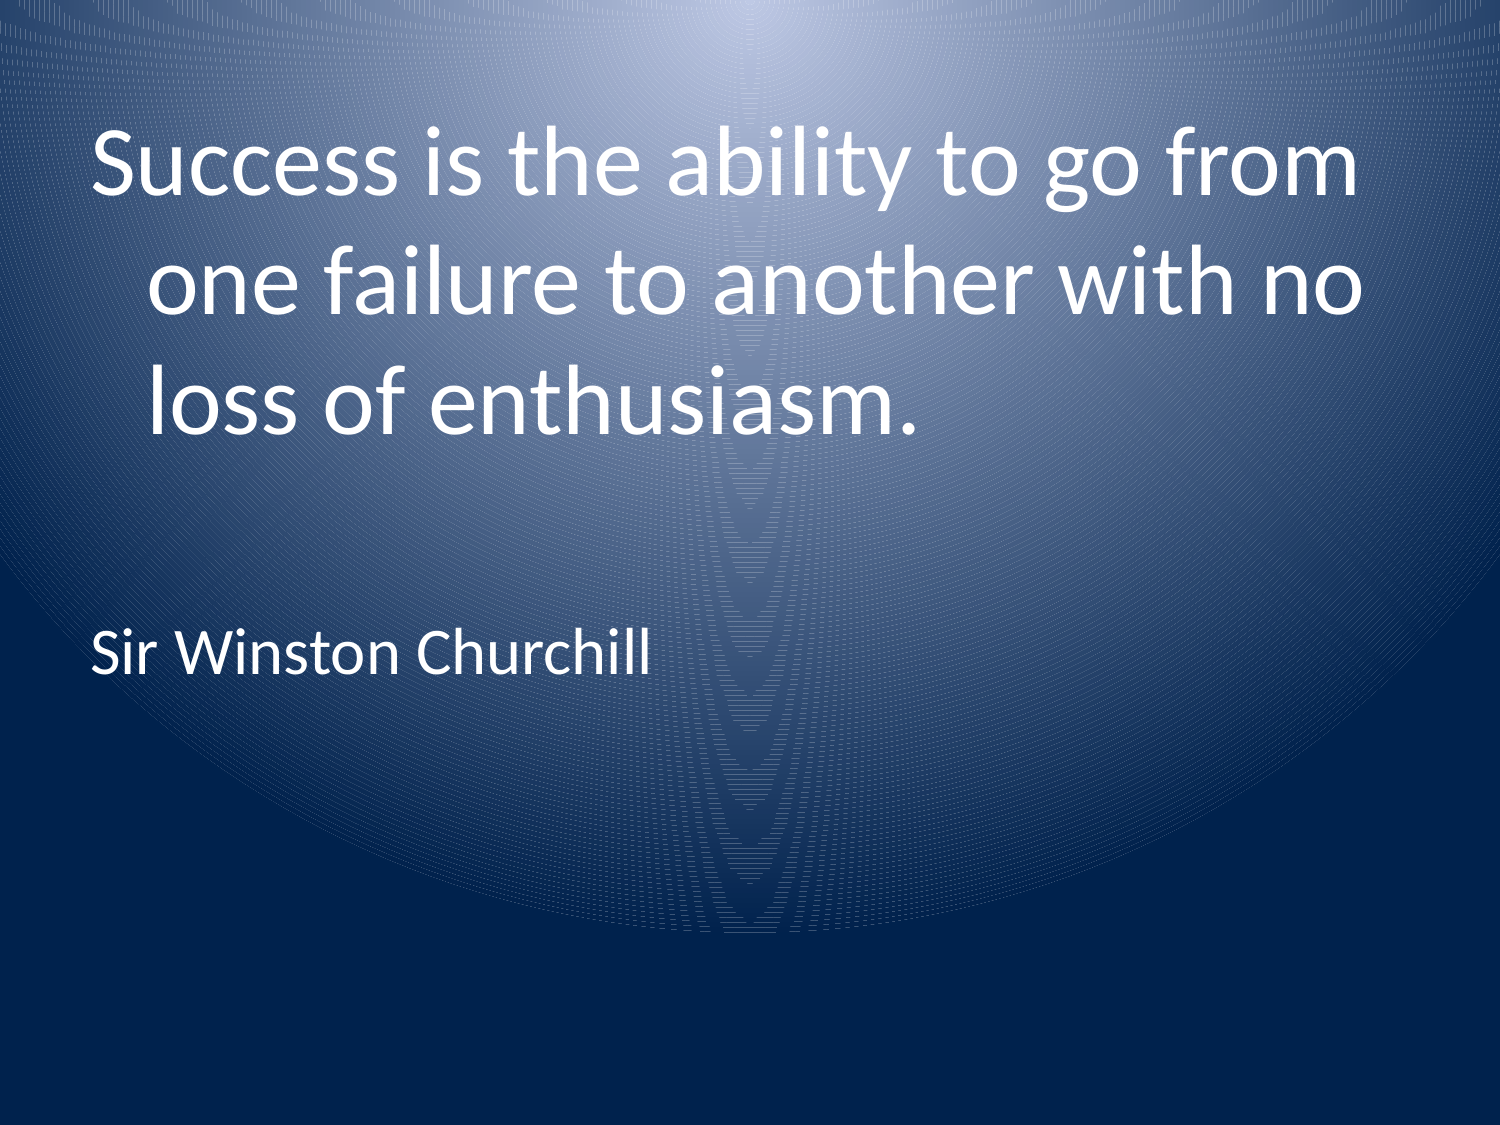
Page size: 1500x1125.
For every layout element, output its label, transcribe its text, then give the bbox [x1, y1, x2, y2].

list Success is the ability to go from one failure to another with no loss of enthusiasm. Sir Winston Churchill [75, 87, 1425, 1005]
